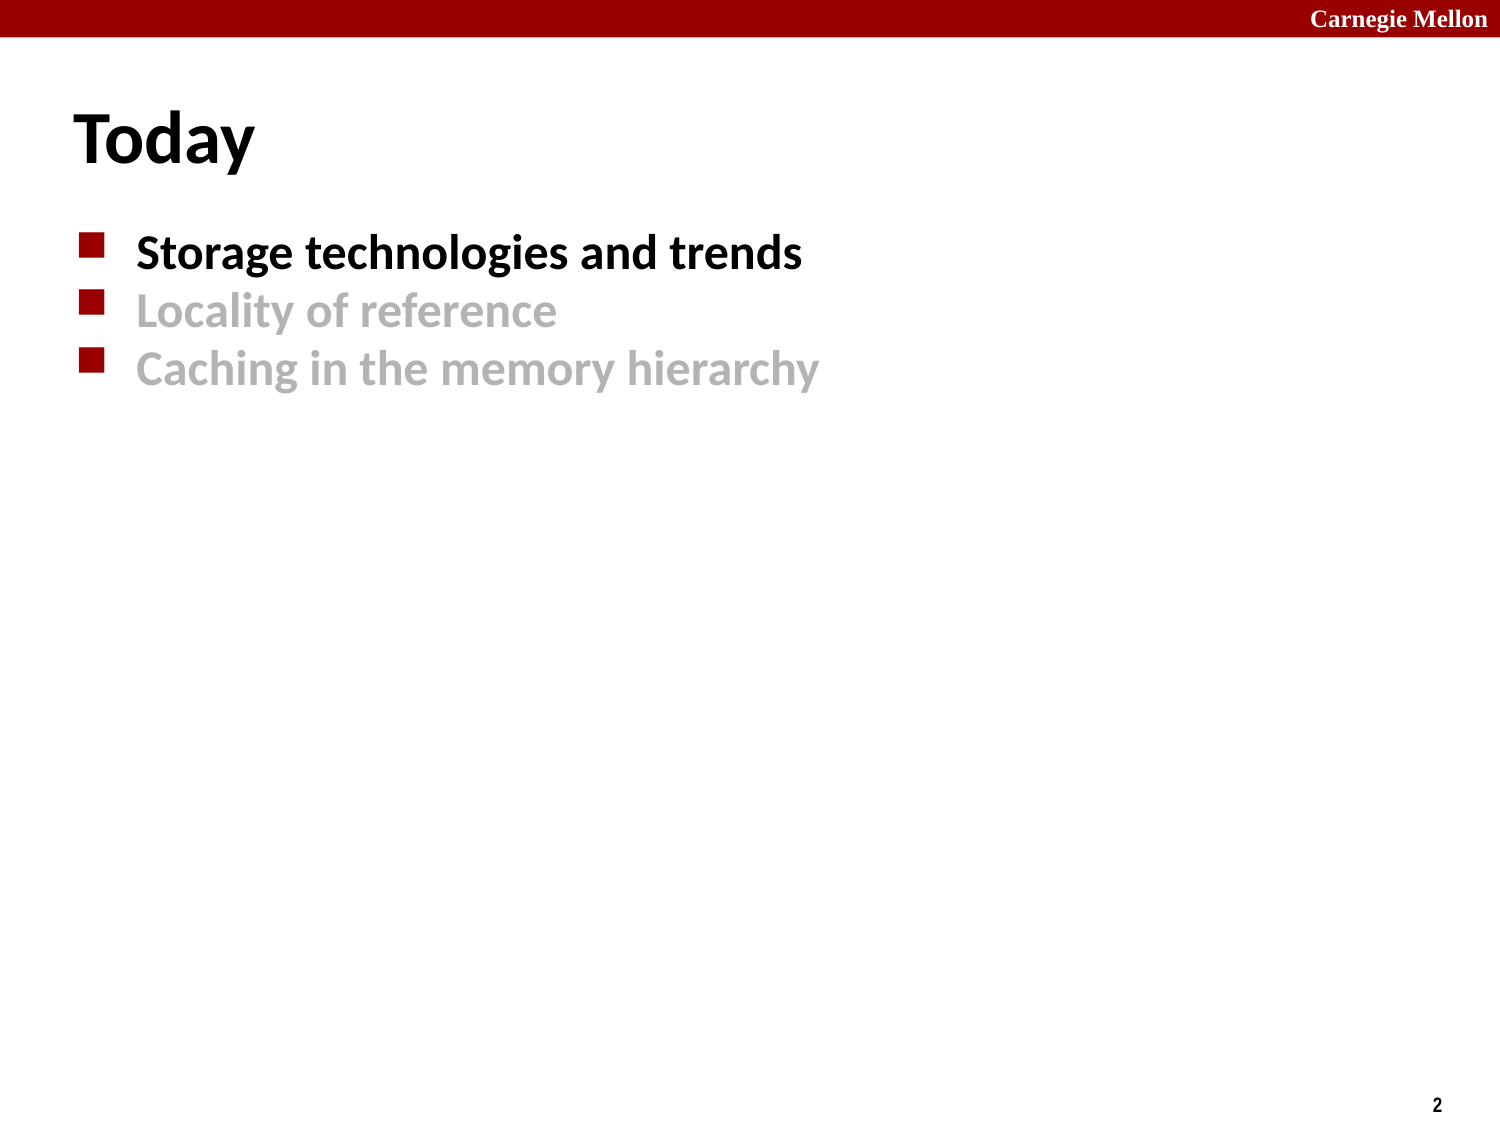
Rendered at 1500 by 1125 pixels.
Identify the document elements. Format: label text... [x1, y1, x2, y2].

title Today [58, 71, 1305, 197]
list Storage technologies and trends Locality of reference Caching in the memory hierarchy [64, 223, 1361, 1040]
